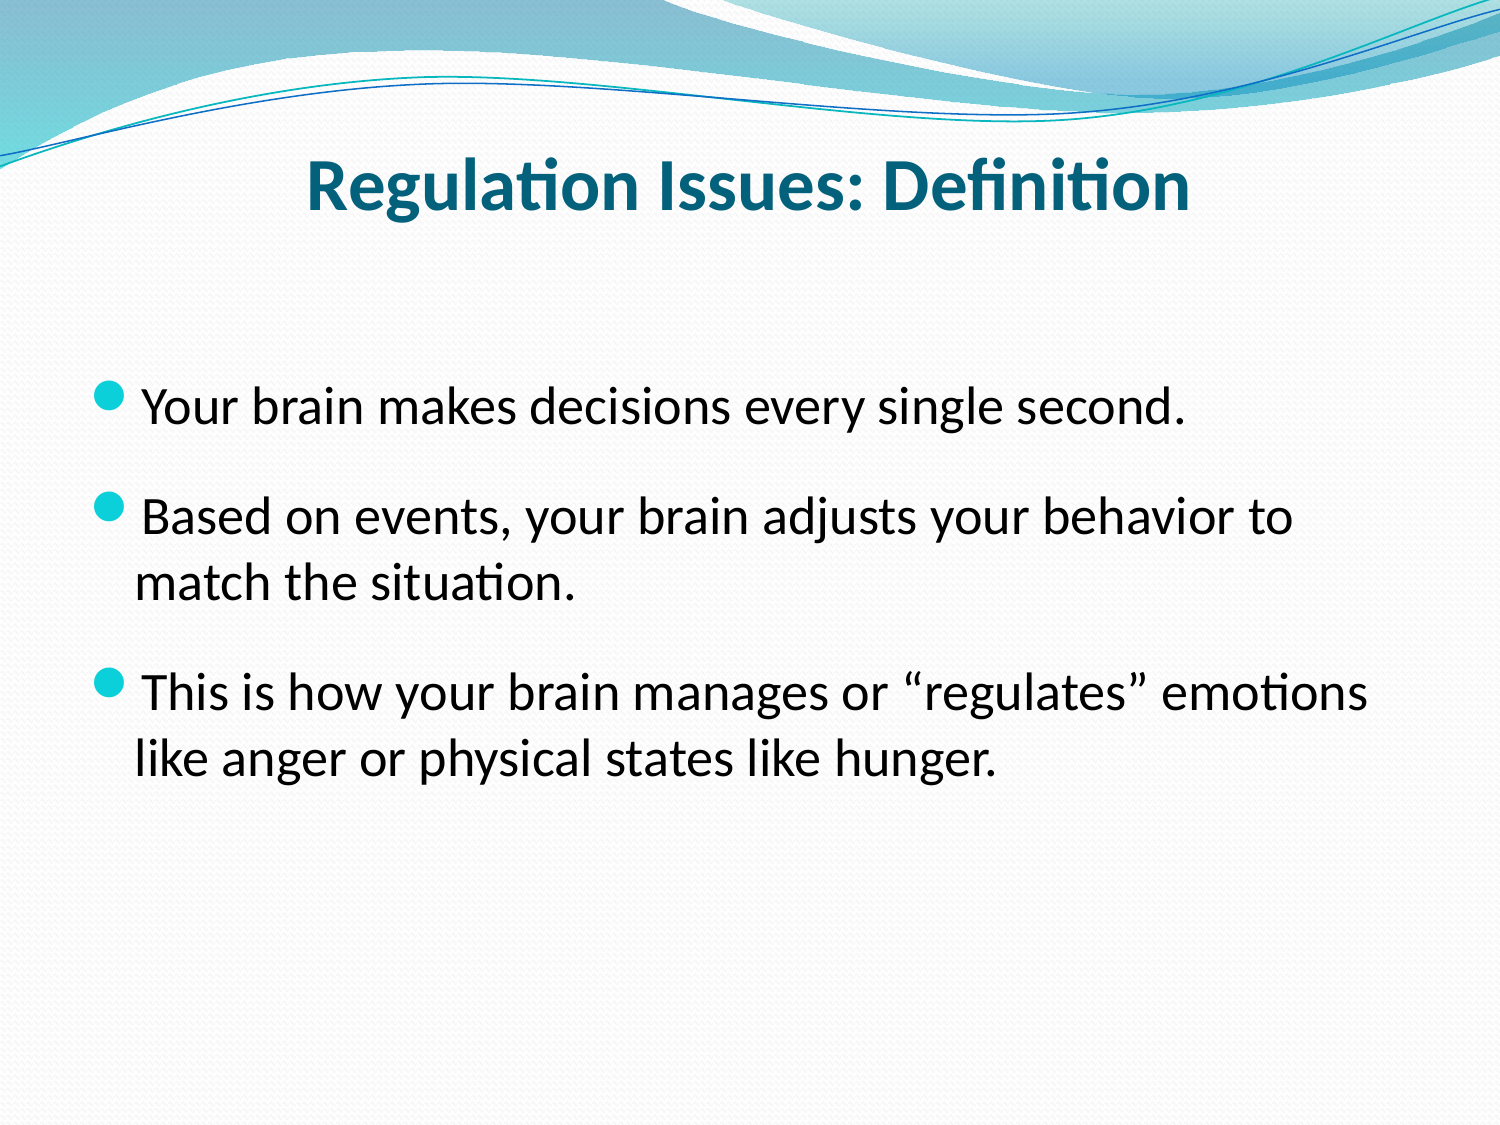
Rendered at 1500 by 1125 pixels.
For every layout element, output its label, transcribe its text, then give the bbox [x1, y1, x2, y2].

title Regulation Issues: Definition [75, 115, 1425, 225]
list Your brain makes decisions every single second. Based on events, your brain adjusts your behavior to match the situation. This is how your brain manages or “regulates” emotions like anger or physical states like hunger. [75, 362, 1425, 1038]
